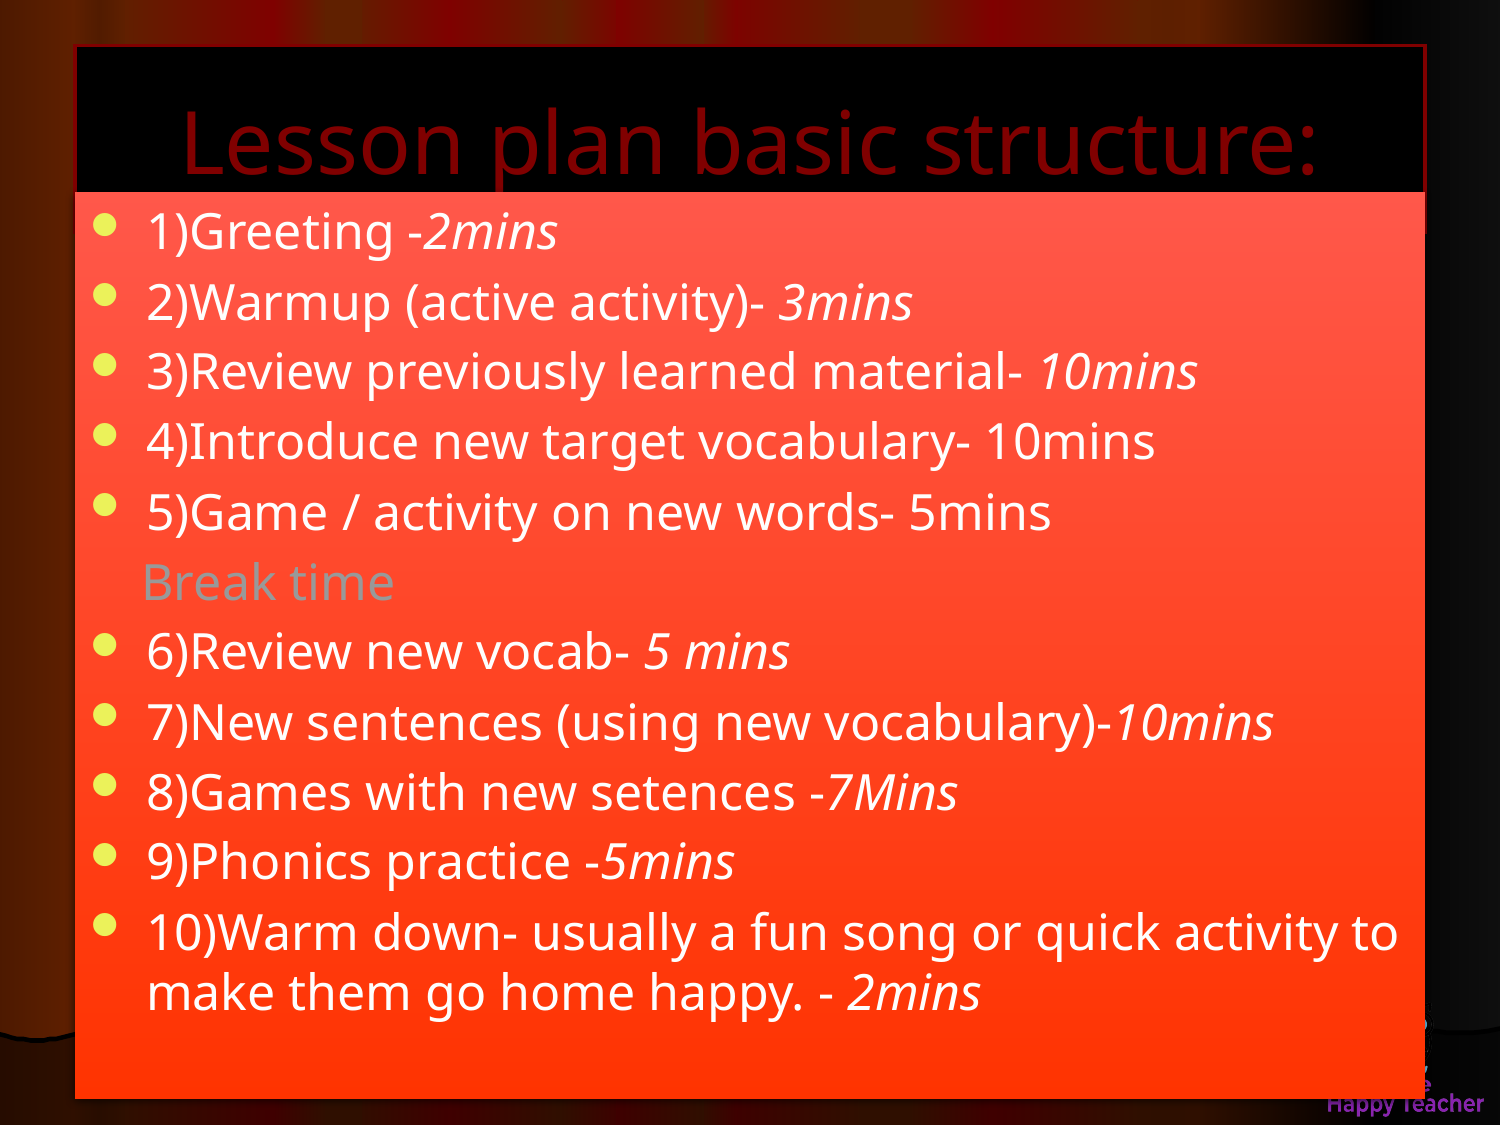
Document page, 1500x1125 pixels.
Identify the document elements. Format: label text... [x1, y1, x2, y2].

picture [1328, 987, 1484, 1117]
title Lesson plan basic structure: [73, 44, 1427, 190]
list 1)Greeting -2mins 2)Warmup (active activity)- 3mins 3)Review previously learned material- 10mins 4)Introduce new target vocabulary- 10mins 5)Game / activity on new words- 5mins Break time 6)Review new vocab- 5 mins 7)New sentences (using new vocabulary)-10mins 8)Games with new setences -7Mins 9)Phonics practice -5mins 10)Warm down- usually a fun song or quick activity to make them go home happy. - 2mins [74, 192, 1426, 1099]
